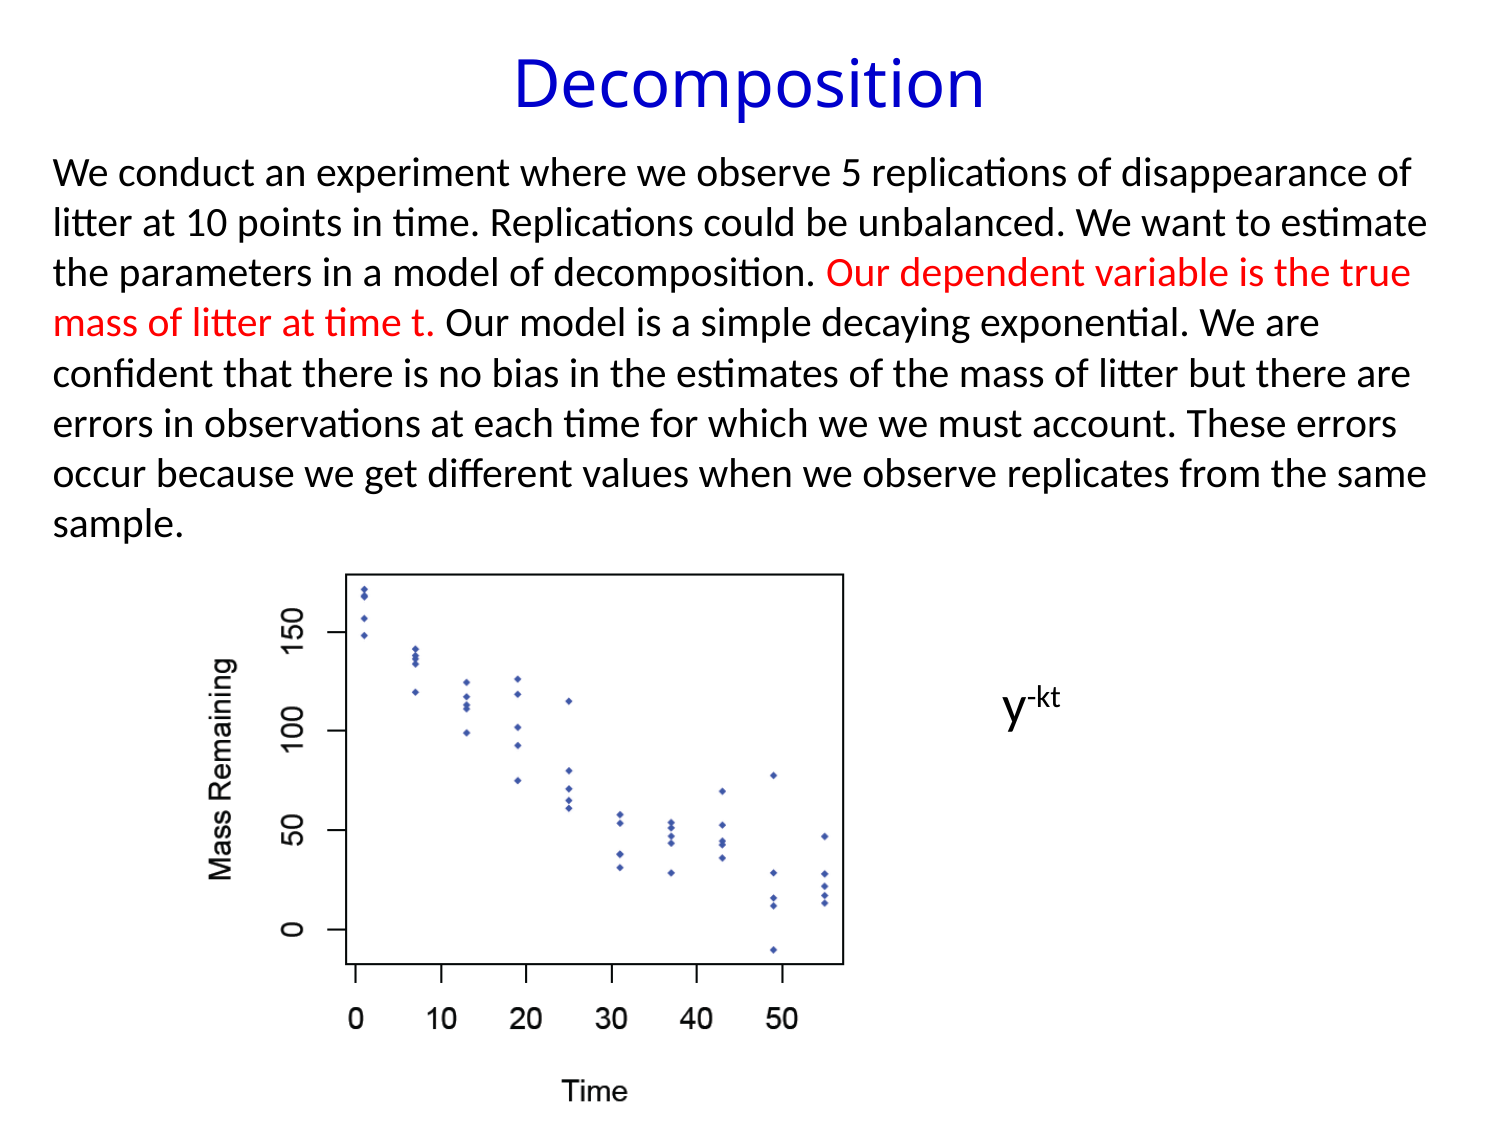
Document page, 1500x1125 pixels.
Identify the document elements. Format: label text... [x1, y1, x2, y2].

picture [187, 540, 901, 1125]
list We conduct an experiment where we observe 5 replications of disappearance of litter at 10 points in time. Replications could be unbalanced. We want to estimate the parameters in a model of decomposition. Our dependent variable is the true mass of litter at time t. Our model is a simple decaying exponential. We are confident that there is no bias in the estimates of the mass of litter but there are errors in observations at each time for which we we must account. These errors occur because we get different values when we observe replicates from the same sample. [37, 137, 1500, 880]
title Decomposition [75, 0, 1425, 137]
